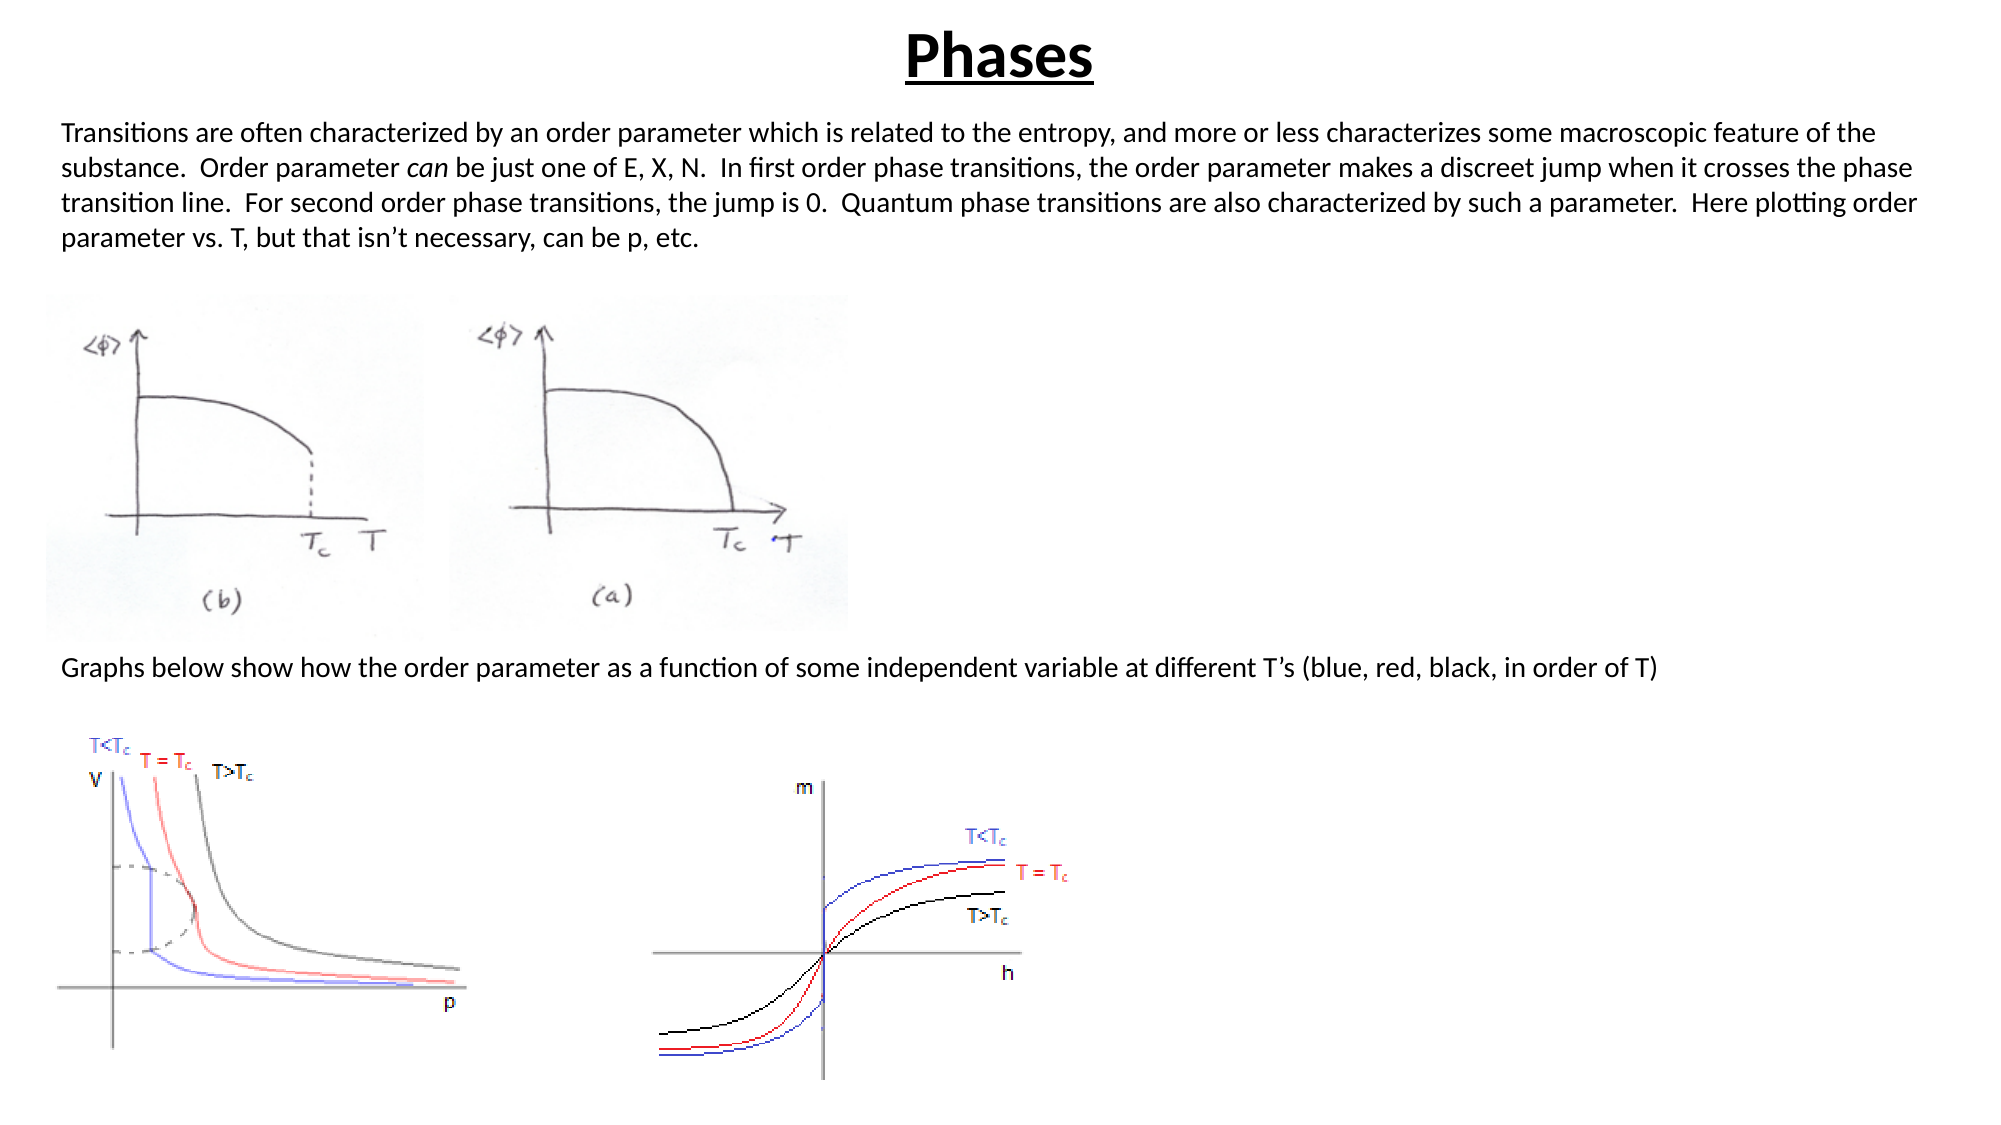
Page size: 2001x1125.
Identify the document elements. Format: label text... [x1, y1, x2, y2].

text_box Transitions are often characterized by an order parameter which is related to the entropy, and more or less characterizes some macroscopic feature of the substance. Order parameter can be just one of E, X, N. In first order phase transitions, the order parameter makes a discreet jump when it crosses the phase transition line. For second order phase transitions, the jump is 0. Quantum phase transitions are also characterized by such a parameter. Here plotting order parameter vs. T, but that isn’t necessary, can be p, etc. [46, 105, 1955, 261]
text_box Phases [772, 12, 1228, 99]
picture [449, 295, 848, 632]
picture [46, 282, 424, 642]
picture [26, 721, 1084, 1097]
text_box Graphs below show how the order parameter as a function of some independent variable at different T’s (blue, red, black, in order of T) [46, 641, 1890, 692]
